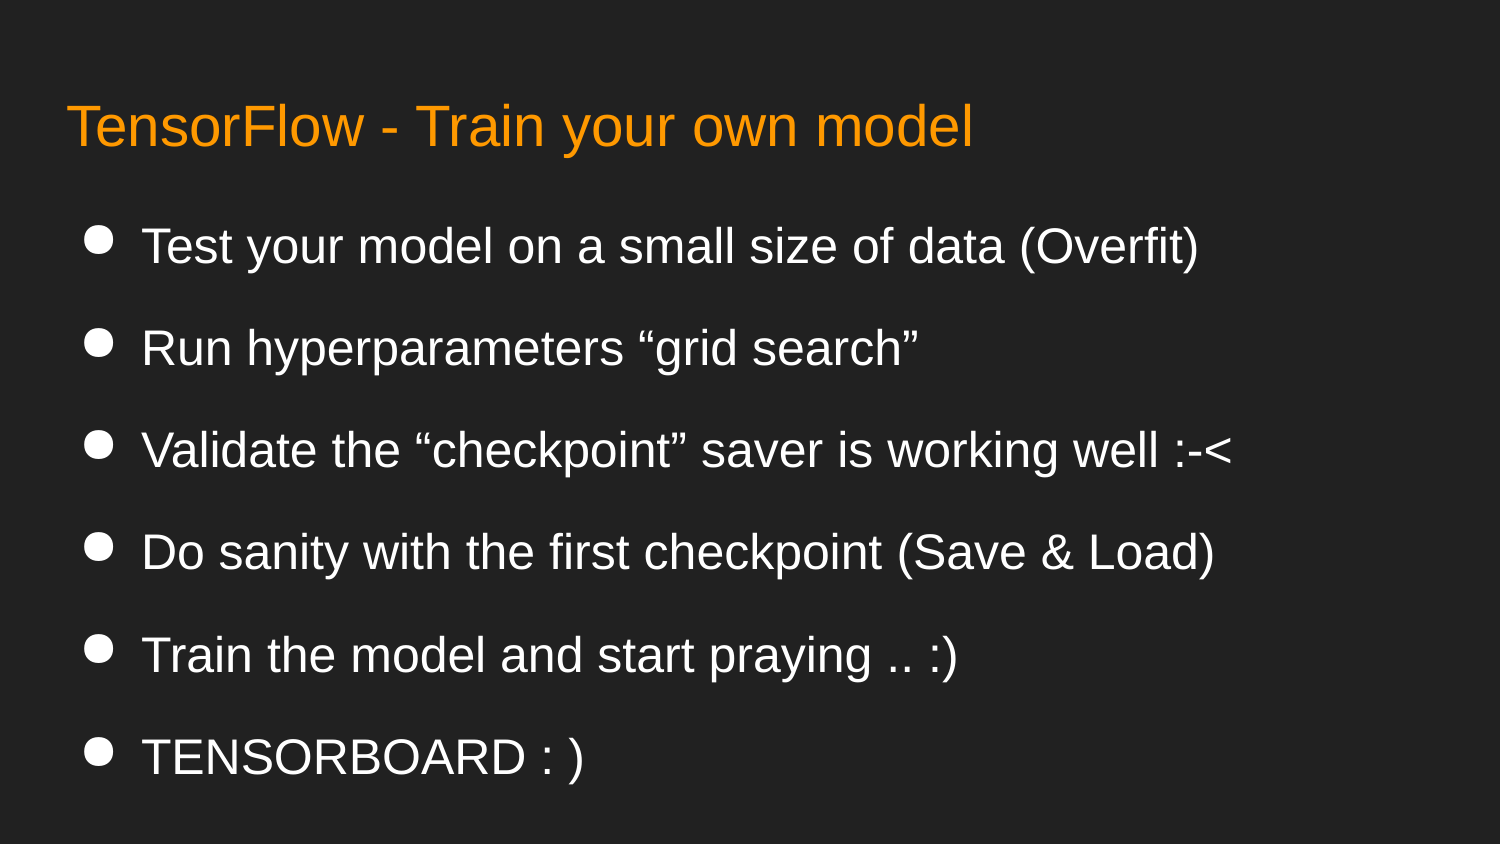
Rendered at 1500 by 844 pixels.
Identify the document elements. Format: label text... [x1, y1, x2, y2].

title TensorFlow - Train your own model [51, 72, 1449, 167]
list Test your model on a small size of data (Overfit) Run hyperparameters “grid search” Validate the “checkpoint” saver is working well :-< Do sanity with the first checkpoint (Save & Load) Train the model and start praying .. :) TENSORBOARD : ) [51, 189, 1449, 750]
